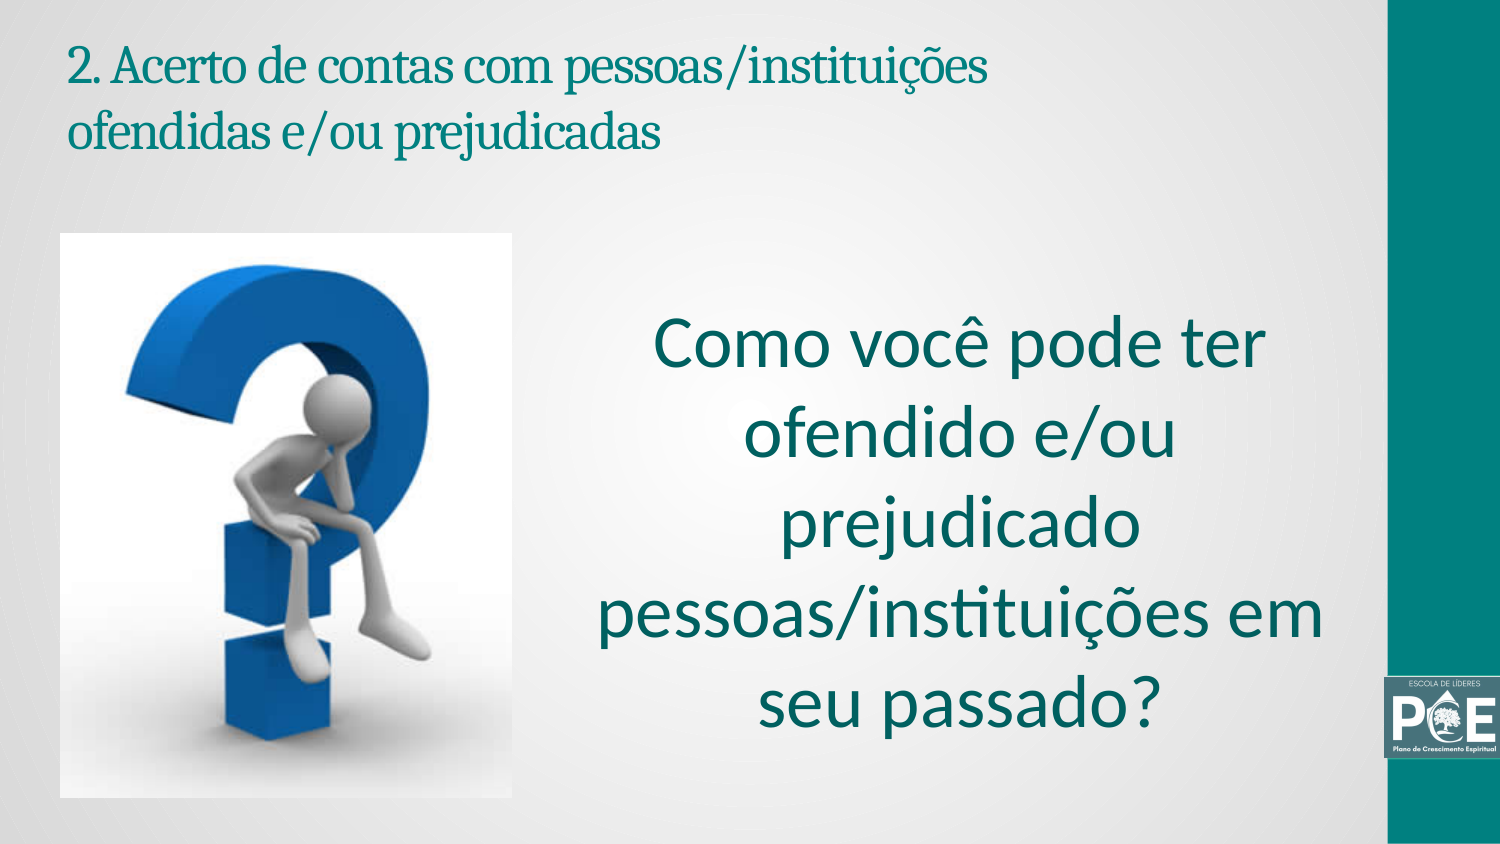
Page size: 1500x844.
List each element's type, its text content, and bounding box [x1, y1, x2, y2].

title 2. Acerto de contas com pessoas/instituições ofendidas e/ou prejudicadas [59, 20, 1204, 168]
picture [59, 233, 512, 798]
text_box Como você pode ter ofendido e/ou prejudicado pessoas/instituições em seu passado? [578, 285, 1344, 751]
picture [1384, 676, 1500, 758]
